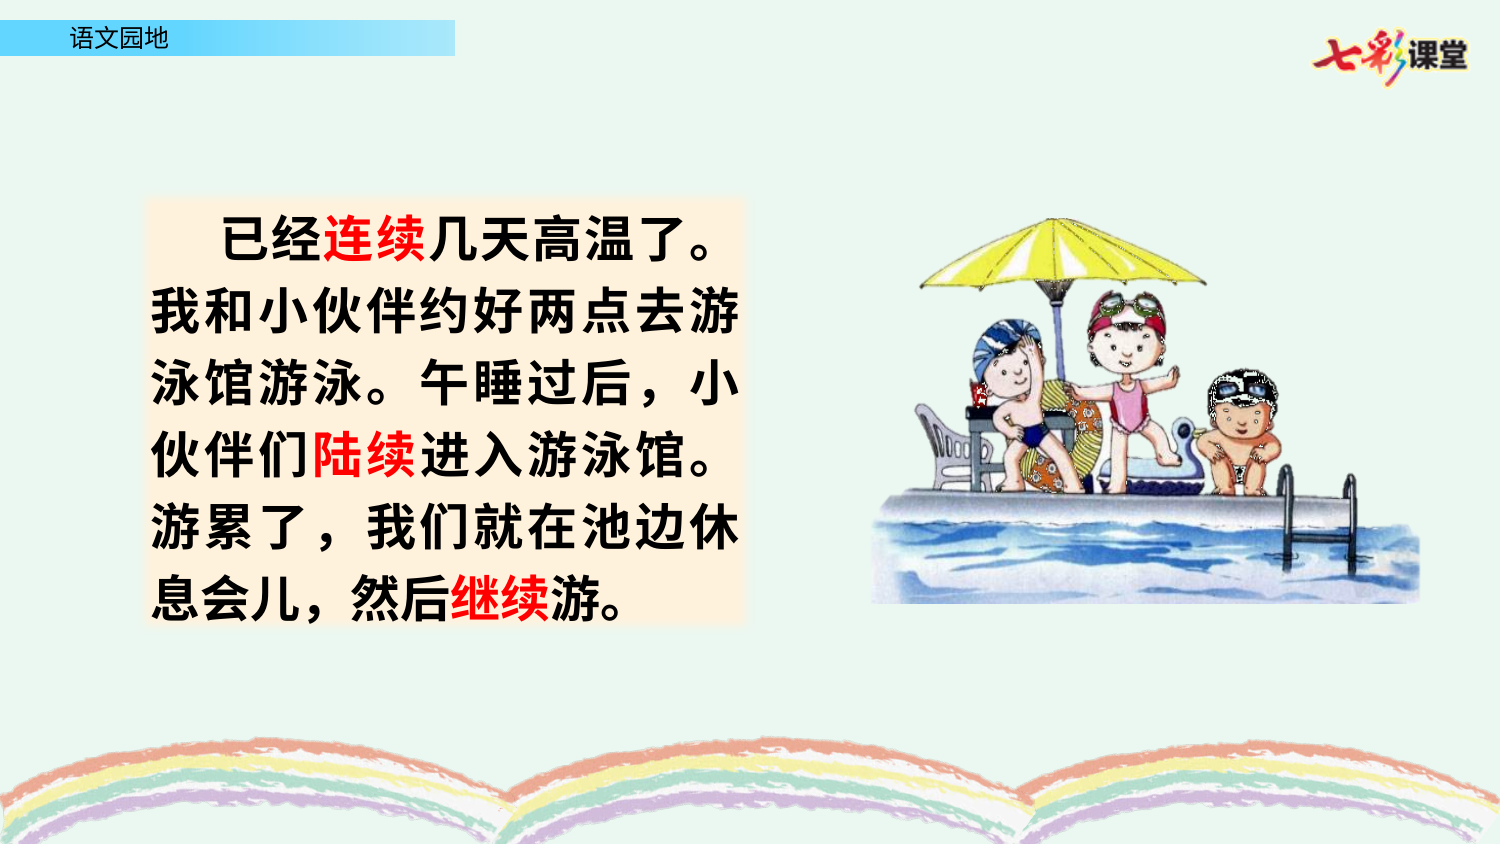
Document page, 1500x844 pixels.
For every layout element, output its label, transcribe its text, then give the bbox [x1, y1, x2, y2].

text_box 已经连续几天高温了。我和小伙伴约好两点去游泳馆游泳。午睡过后，小伙伴们陆续进入游泳馆。游累了，我们就在池边休息会儿，然后继续游。 [152, 205, 740, 620]
picture [0, 218, 1500, 844]
picture [1308, 14, 1477, 95]
